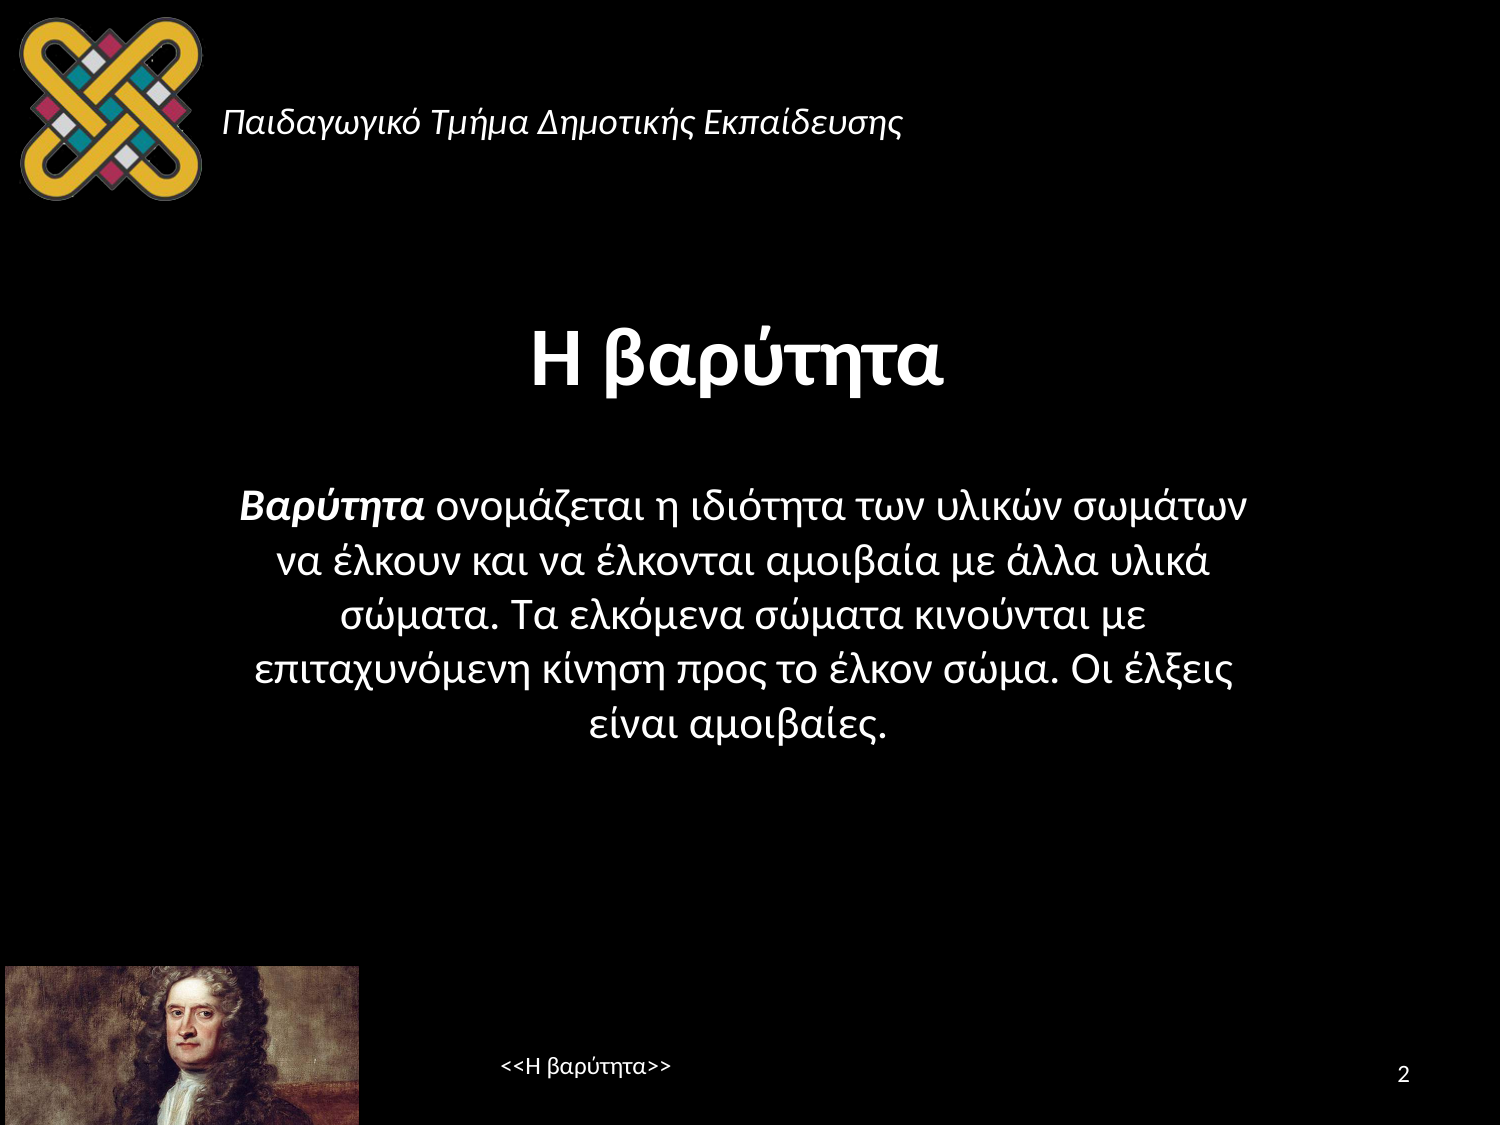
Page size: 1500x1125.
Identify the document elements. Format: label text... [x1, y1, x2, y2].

footer <<Η βαρύτητα>> [339, 1023, 833, 1107]
slide_number 2 [1074, 1042, 1425, 1103]
title Η βαρύτητα [100, 231, 1376, 473]
picture [0, 0, 221, 220]
subtitle Βαρύτητα ονομάζεται η ιδιότητα των υλικών σωμάτων να έλκουν και να έλκονται αμοιβαία με άλλα υλικά σώματα. Τα ελκόμενα σώματα κινούνται με επιταχυνόμενη κίνηση προς το έλκον σώμα. Οι έλξεις είναι αμοιβαίες. [218, 468, 1269, 756]
picture [5, 966, 359, 1125]
